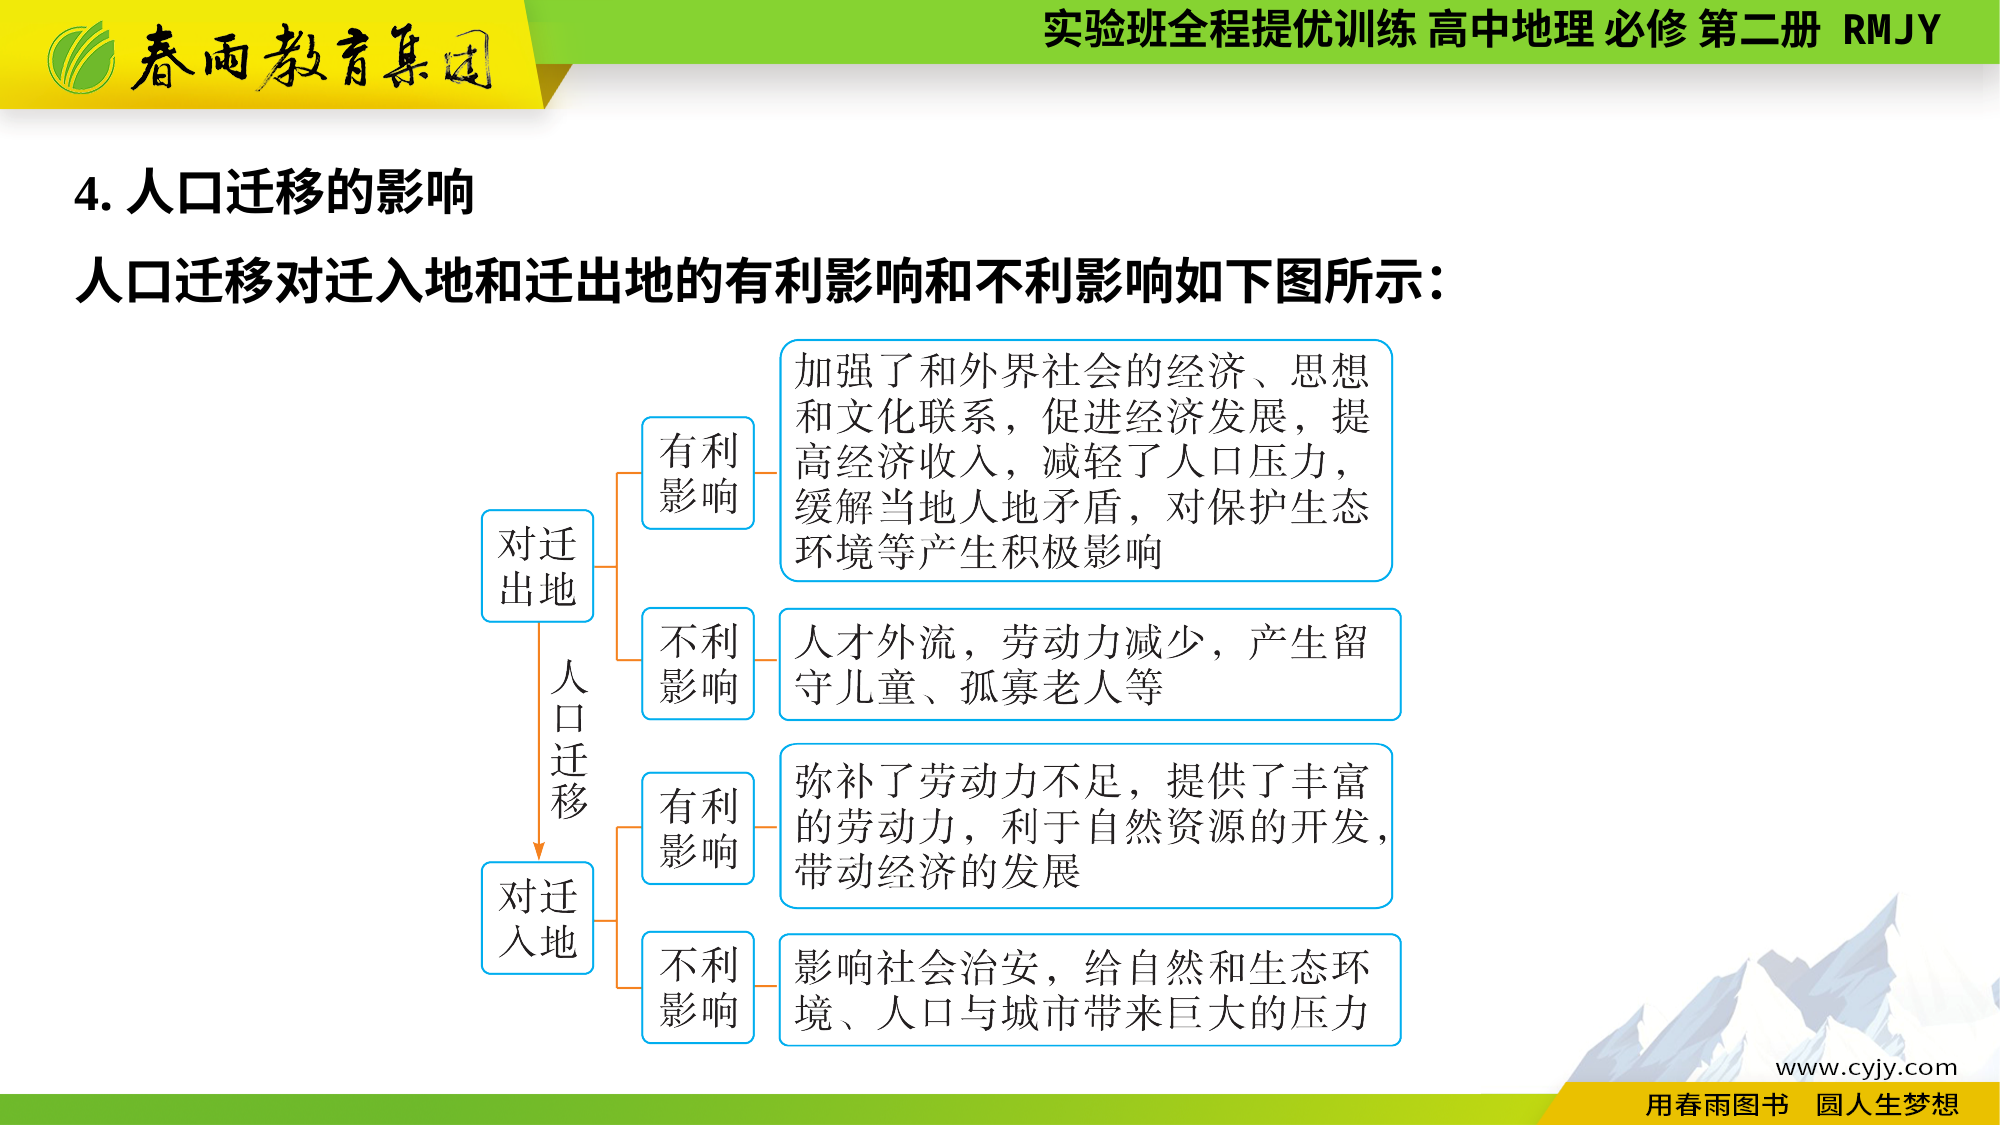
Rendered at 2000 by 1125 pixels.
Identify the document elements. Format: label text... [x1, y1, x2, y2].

picture [0, 0, 2000, 1125]
list 4.人口迁移的影响 人口迁移对迁入地和迁出地的有利影响和不利影响如下图所示： [59, 122, 1944, 320]
